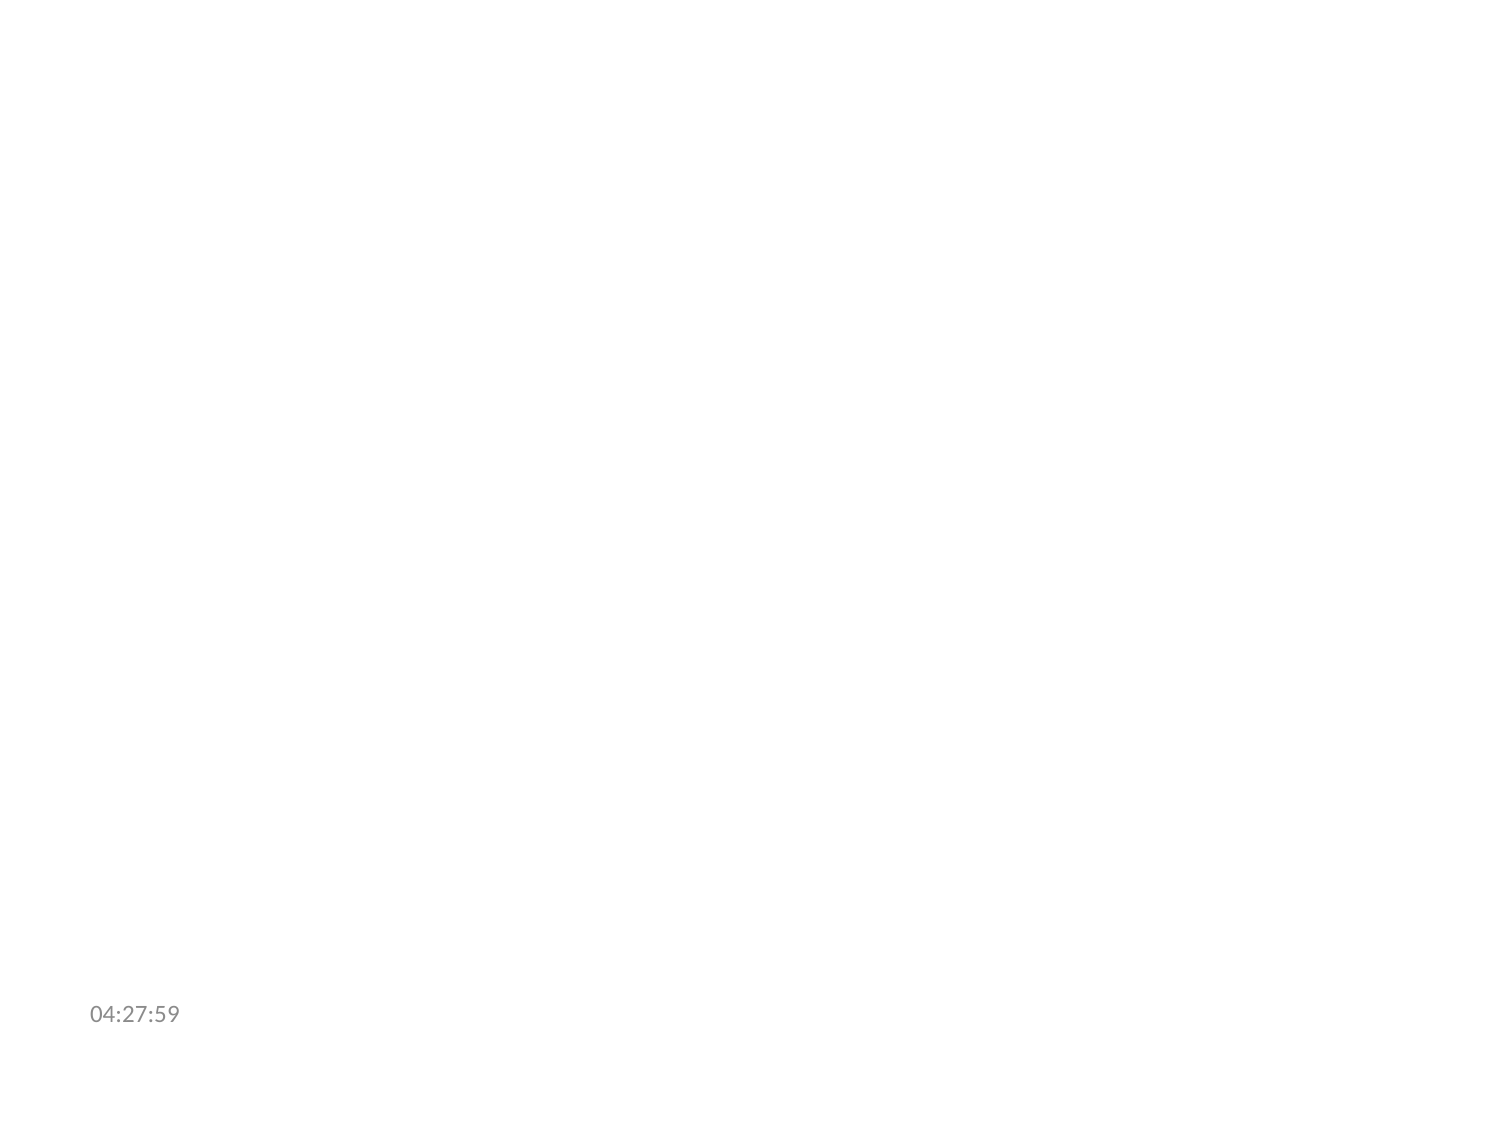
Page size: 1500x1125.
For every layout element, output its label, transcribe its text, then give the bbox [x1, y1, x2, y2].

text_box 15:35:09 [75, 982, 425, 1043]
